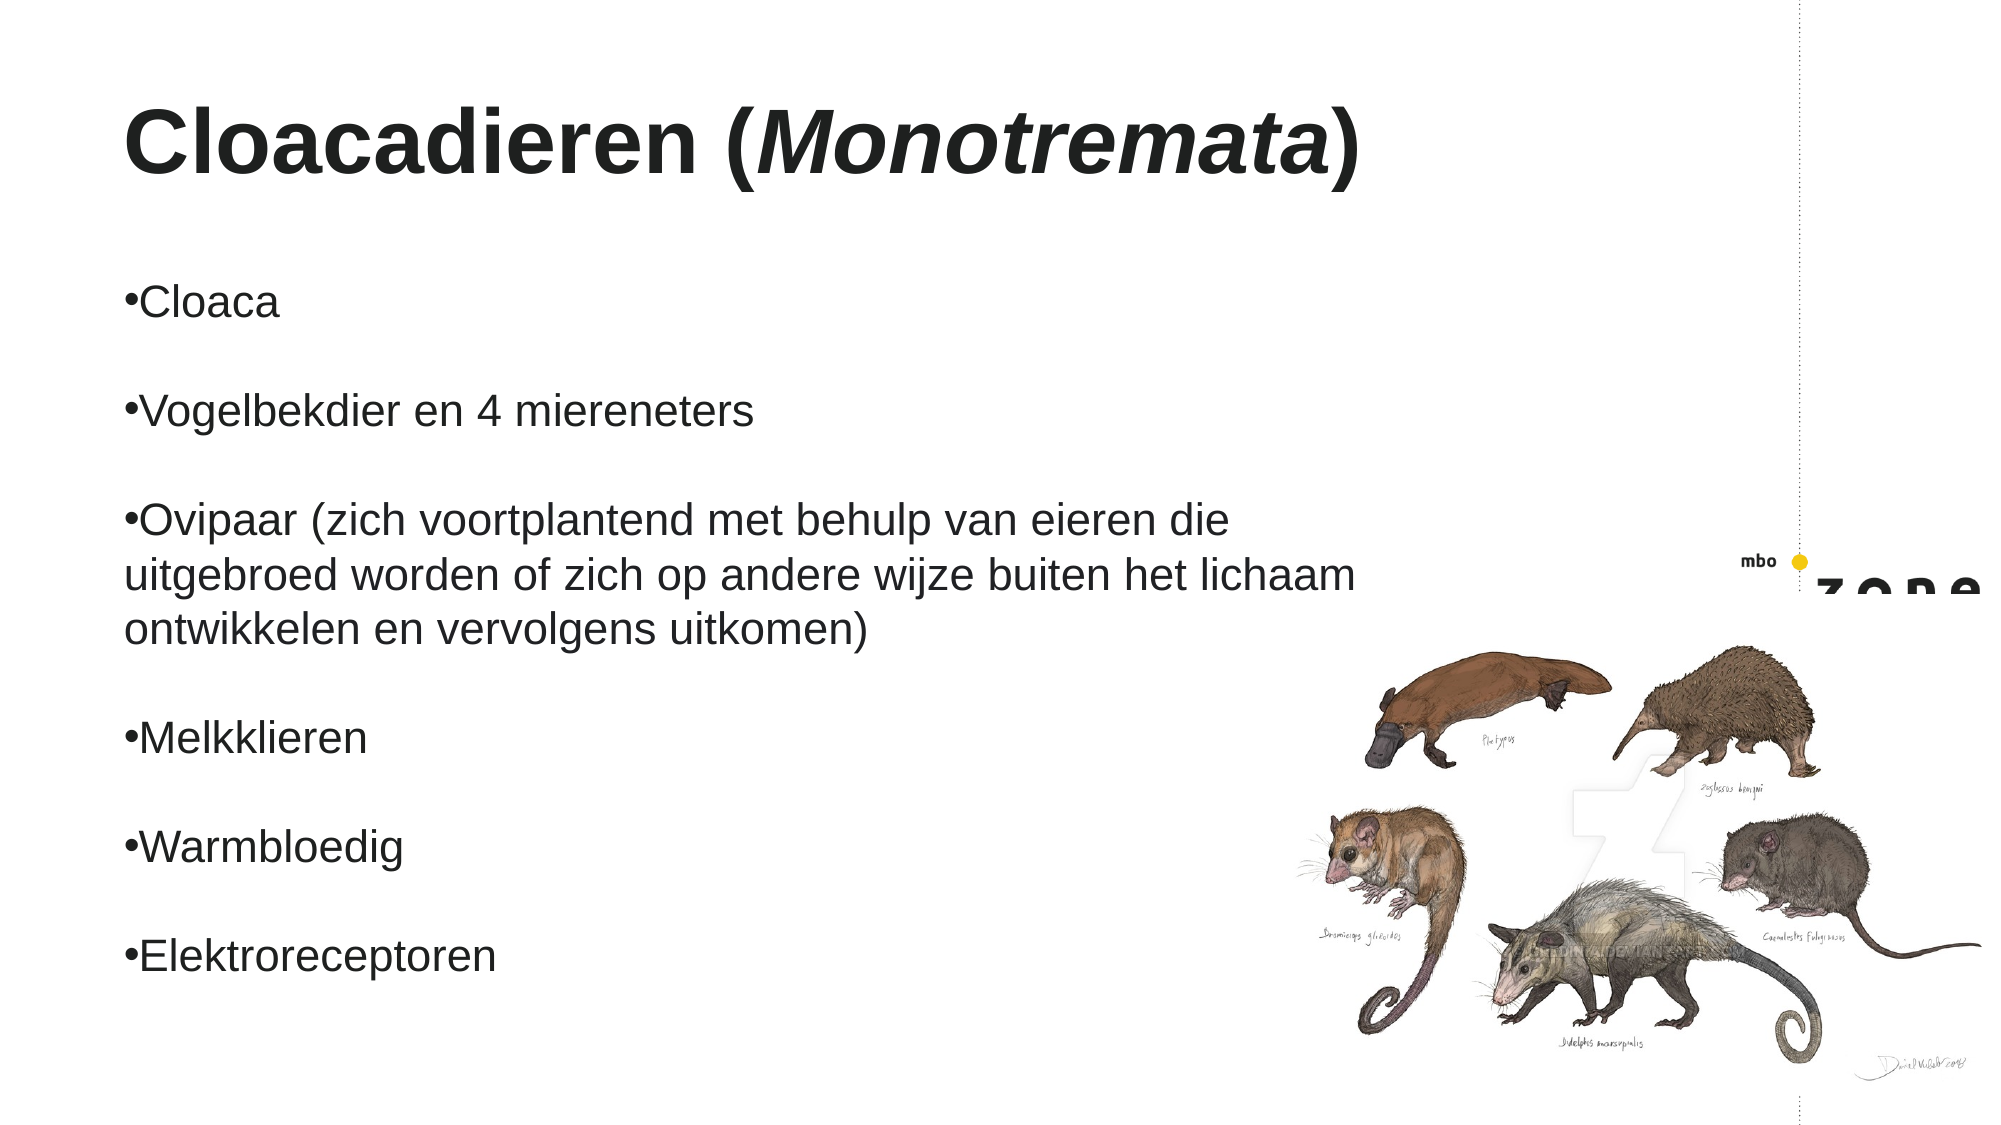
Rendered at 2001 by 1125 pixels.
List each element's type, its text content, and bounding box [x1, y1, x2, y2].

picture [1263, 0, 2001, 1125]
list Cloaca Vogelbekdier en 4 miereneters Ovipaar (zich voortplantend met behulp van eieren die uitgebroed worden of zich op andere wijze buiten het lichaam ontwikkelen en vervolgens uitkomen) Melkklieren Warmbloedig Elektroreceptoren [124, 271, 1394, 986]
title Cloacadieren (Monotremata) [124, 94, 1607, 272]
